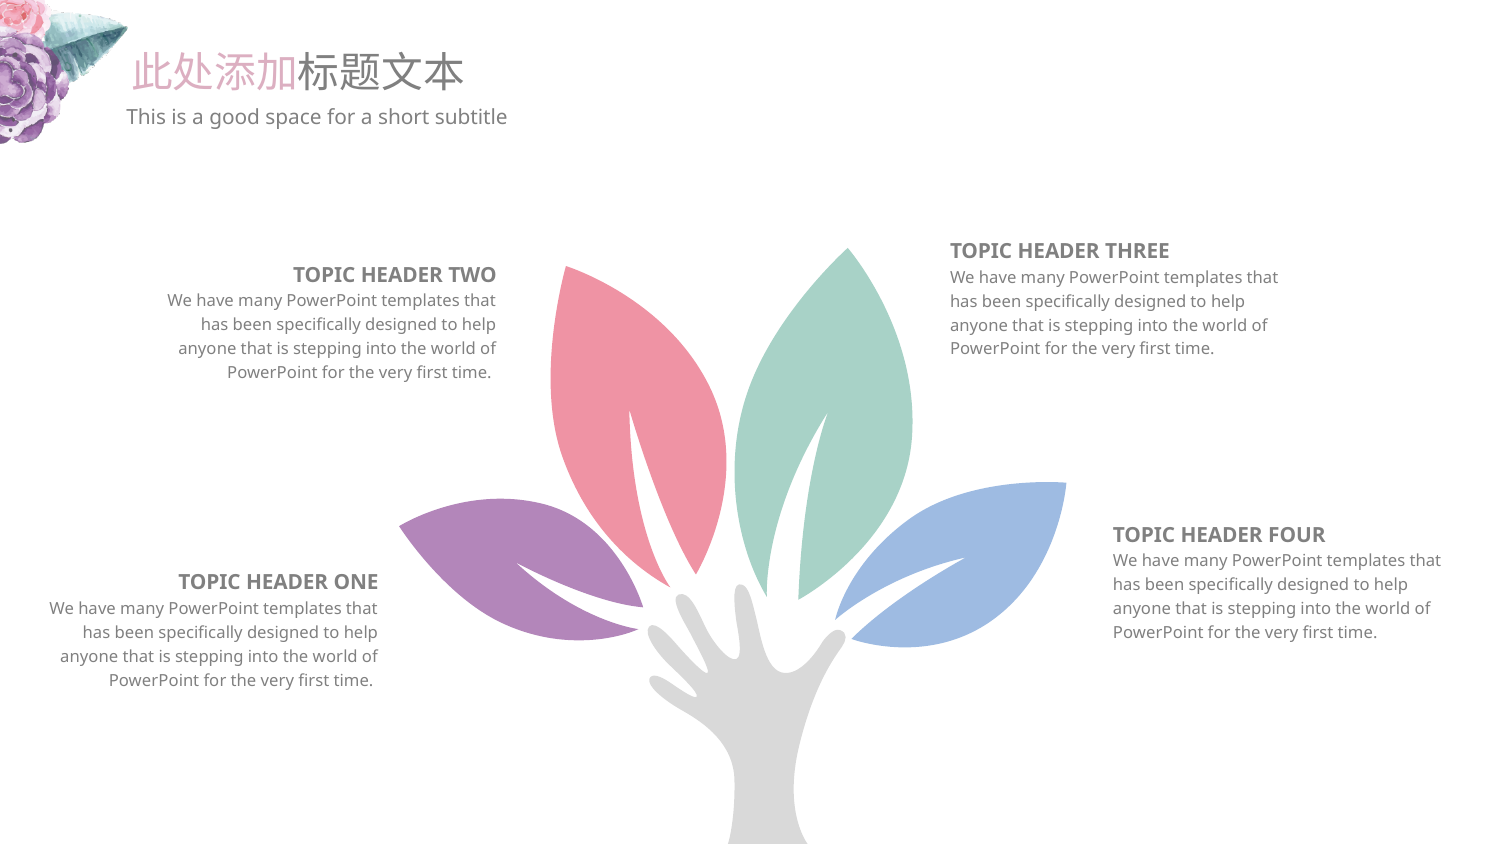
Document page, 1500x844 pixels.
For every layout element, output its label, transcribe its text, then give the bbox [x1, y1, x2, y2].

text_box TOPIC HEADER FOUR We have many PowerPoint templates that has been specifically designed to help anyone that is stepping into the world of PowerPoint for the very first time. [1112, 516, 1444, 642]
text_box 此处添加标题文本 [132, 45, 587, 96]
text_box TOPIC HEADER THREE We have many PowerPoint templates that has been specifically designed to help anyone that is stepping into the world of PowerPoint for the very first time. [949, 232, 1281, 359]
text_box [399, 498, 644, 641]
text_box TOPIC HEADER ONE We have many PowerPoint templates that has been specifically designed to help anyone that is stepping into the world of PowerPoint for the very first time. [47, 563, 379, 690]
text_box [734, 247, 913, 600]
text_box [647, 584, 846, 844]
text_box TOPIC HEADER TWO We have many PowerPoint templates that has been specifically designed to help anyone that is stepping into the world of PowerPoint for the very first time. [165, 256, 497, 383]
text_box This is a good space for a short subtitle [132, 95, 523, 136]
text_box [835, 482, 1067, 648]
picture [0, 0, 128, 144]
text_box [550, 266, 727, 588]
